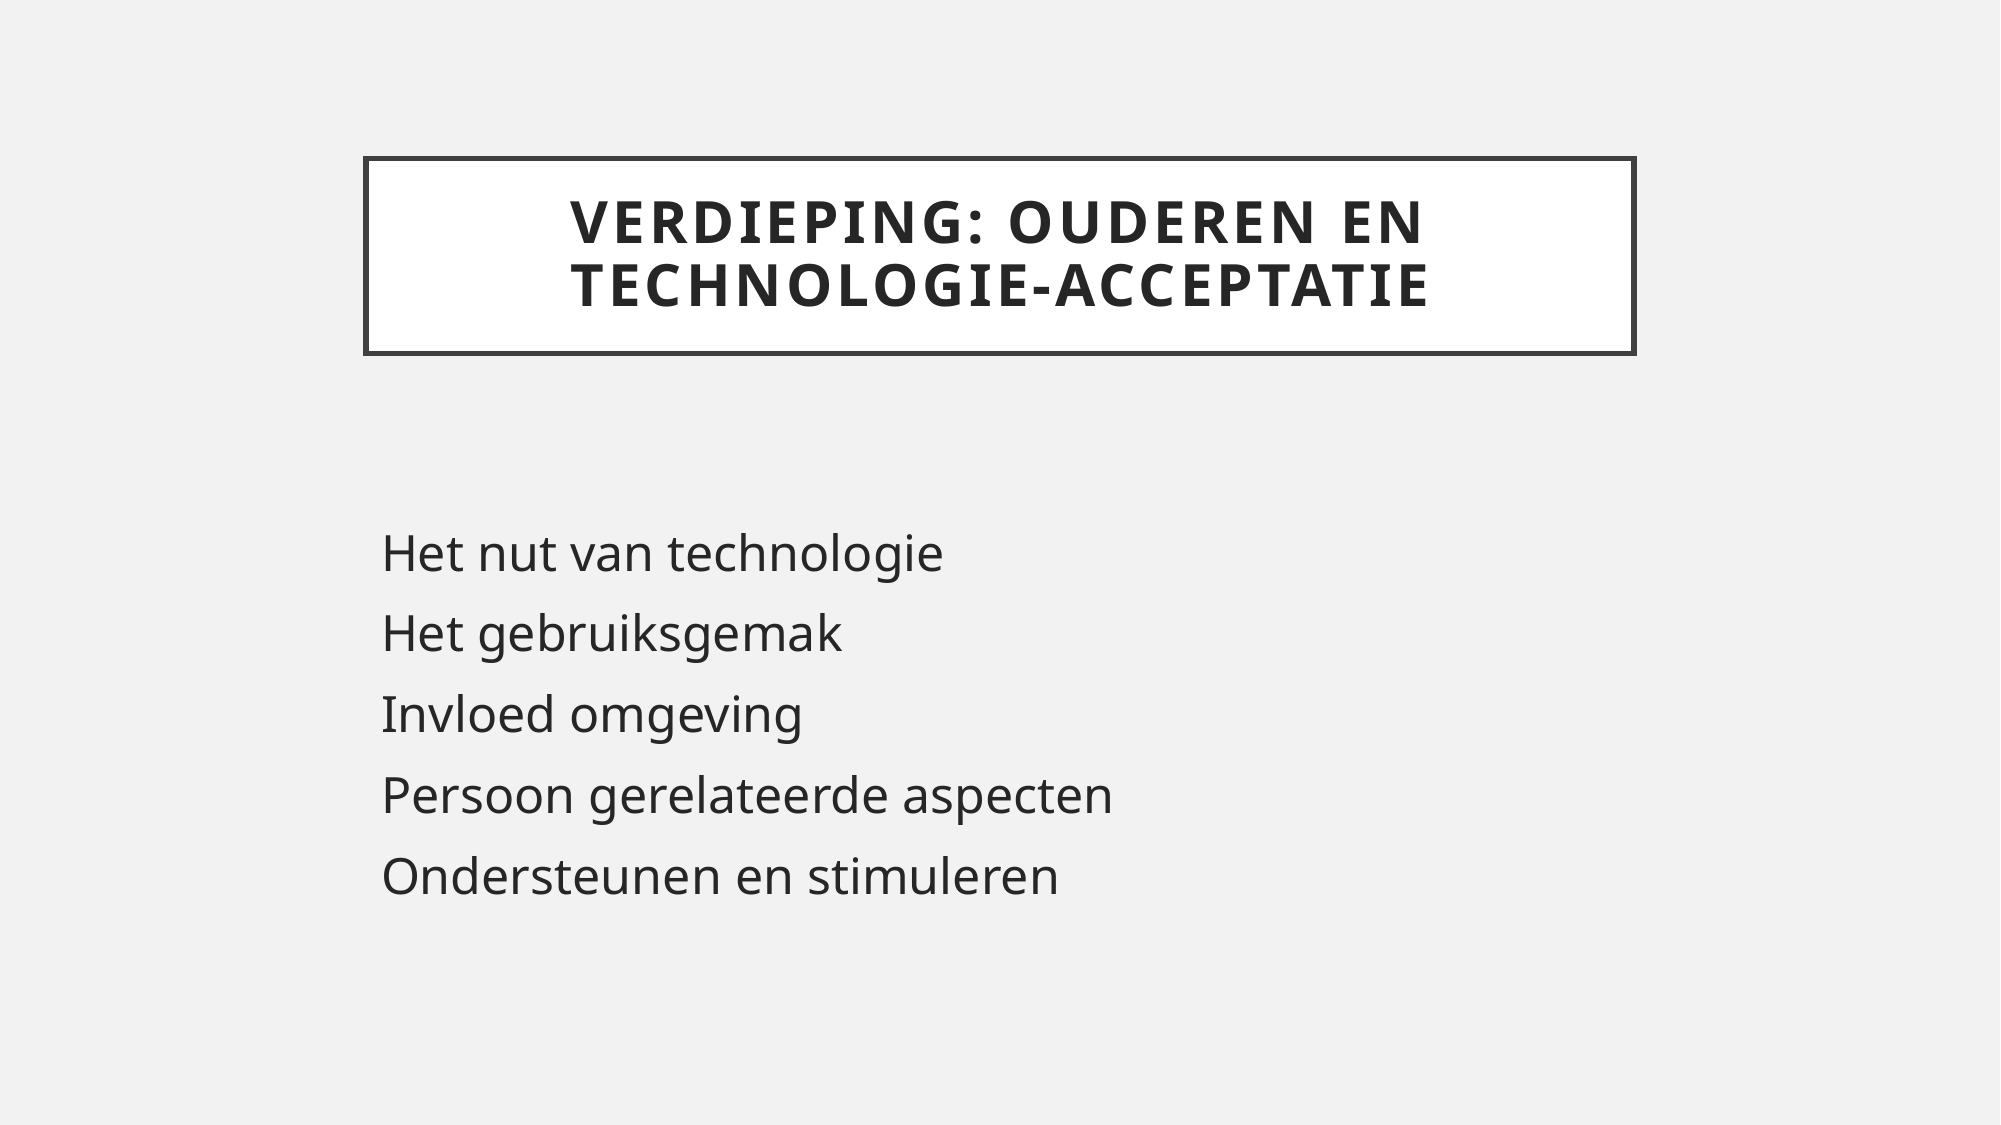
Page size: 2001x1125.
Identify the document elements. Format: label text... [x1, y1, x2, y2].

title Verdieping: Ouderen en technologie-acceptatie [363, 156, 1637, 356]
list Het nut van technologie Het gebruiksgemak Invloed omgeving Persoon gerelateerde aspecten Ondersteunen en stimuleren [366, 432, 1634, 942]
